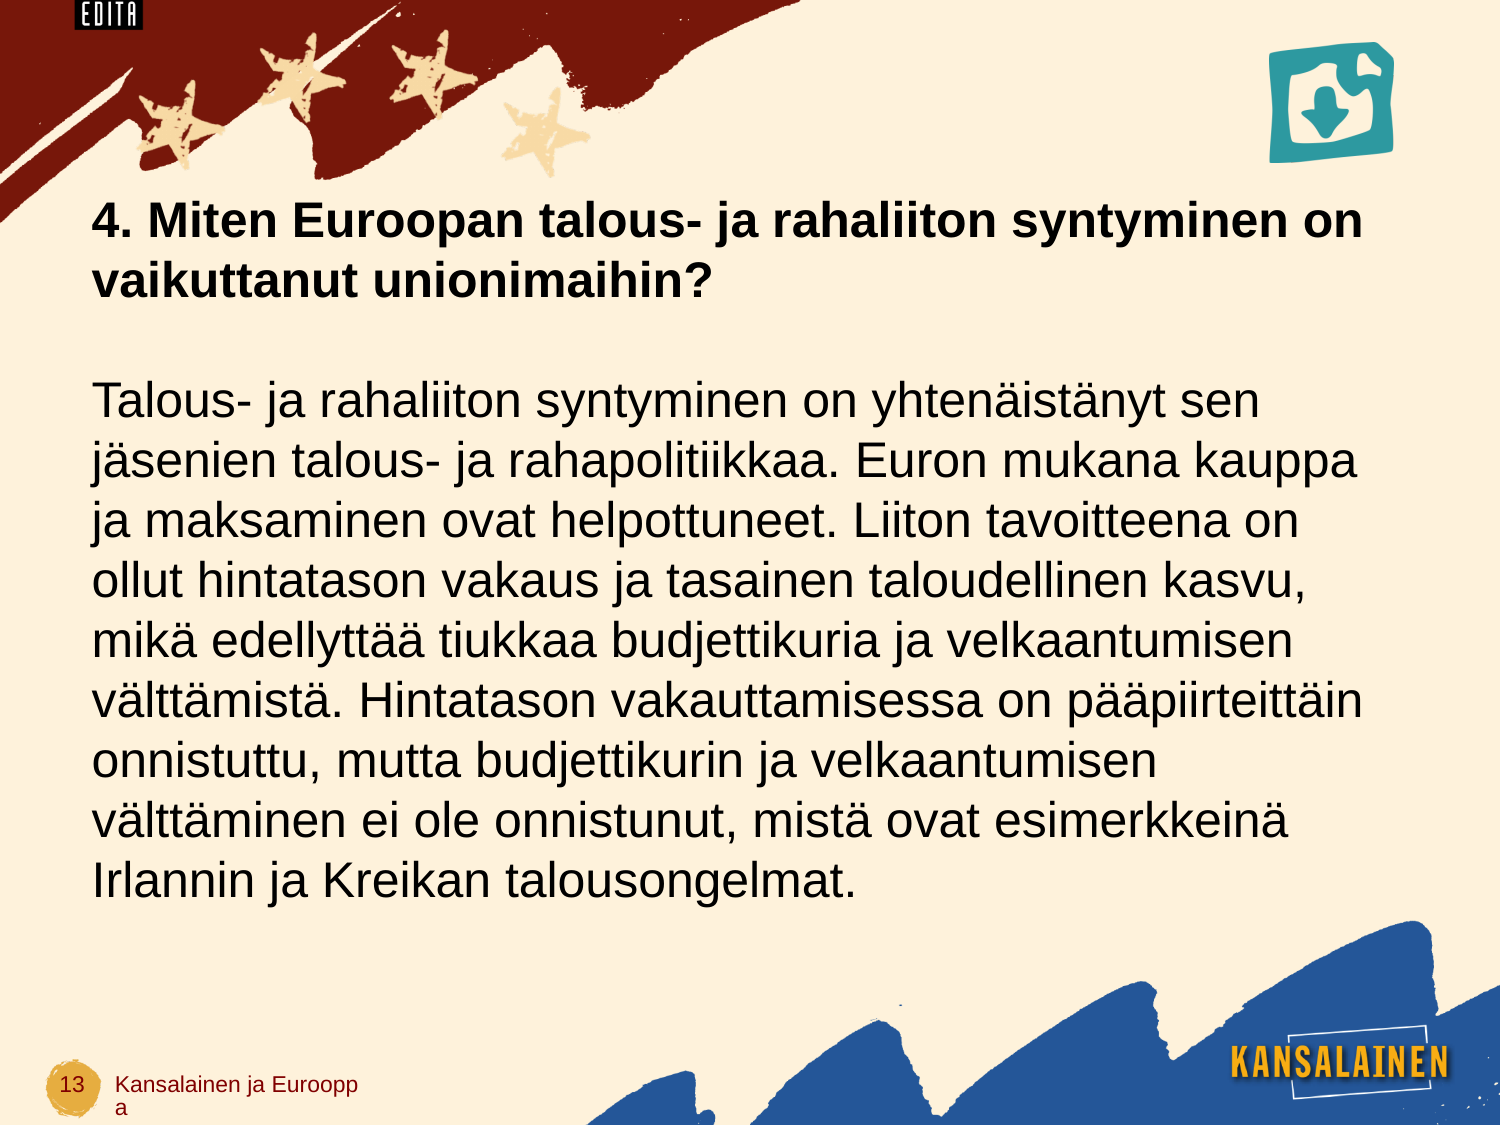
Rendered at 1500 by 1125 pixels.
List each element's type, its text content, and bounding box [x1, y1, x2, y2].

text_box 4. Miten Euroopan talous- ja rahaliiton syntyminen on vaikuttanut unionimaihin? Talous- ja rahaliiton syntyminen on yhtenäistänyt sen jäsenien talous- ja rahapolitiikkaa. Euron mukana kauppa ja maksaminen ovat helpottuneet. Liiton tavoitteena on ollut hintatason vakaus ja tasainen taloudellinen kasvu, mikä edellyttää tiukkaa budjettikuria ja velkaantumisen välttämistä. Hintatason vakauttamisessa on pääpiirteittäin onnistuttu, mutta budjettikurin ja velkaantumisen välttäminen ei ole onnistunut, mistä ovat esimerkkeinä Irlannin ja Kreikan talousongelmat. [76, 179, 1412, 915]
footer Kansalainen ja Eurooppa [99, 1062, 376, 1125]
slide_number 13 [37, 1062, 99, 1125]
picture [0, 0, 1500, 1125]
